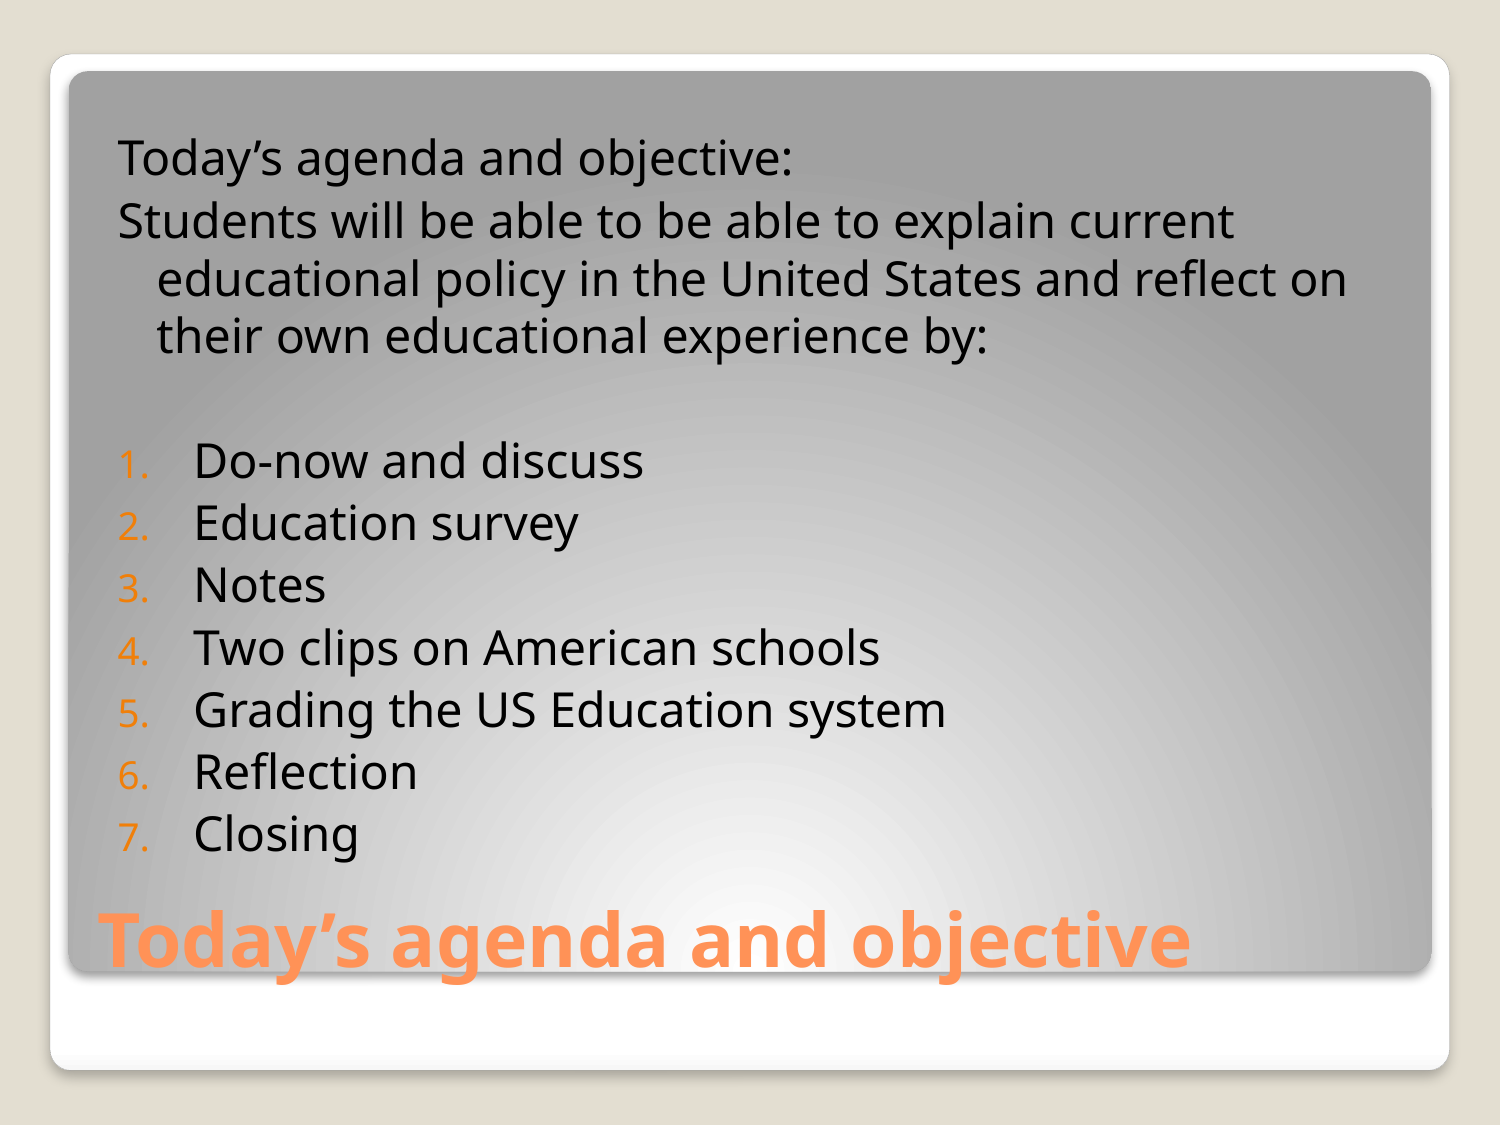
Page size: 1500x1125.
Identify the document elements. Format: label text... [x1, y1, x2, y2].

list Today’s agenda and objective: Students will be able to be able to explain current educational policy in the United States and reflect on their own educational experience by: Do-now and discuss Education survey Notes Two clips on American schools Grading the US Education system Reflection Closing [87, 112, 1430, 876]
title Today’s agenda and objective [82, 817, 1425, 990]
